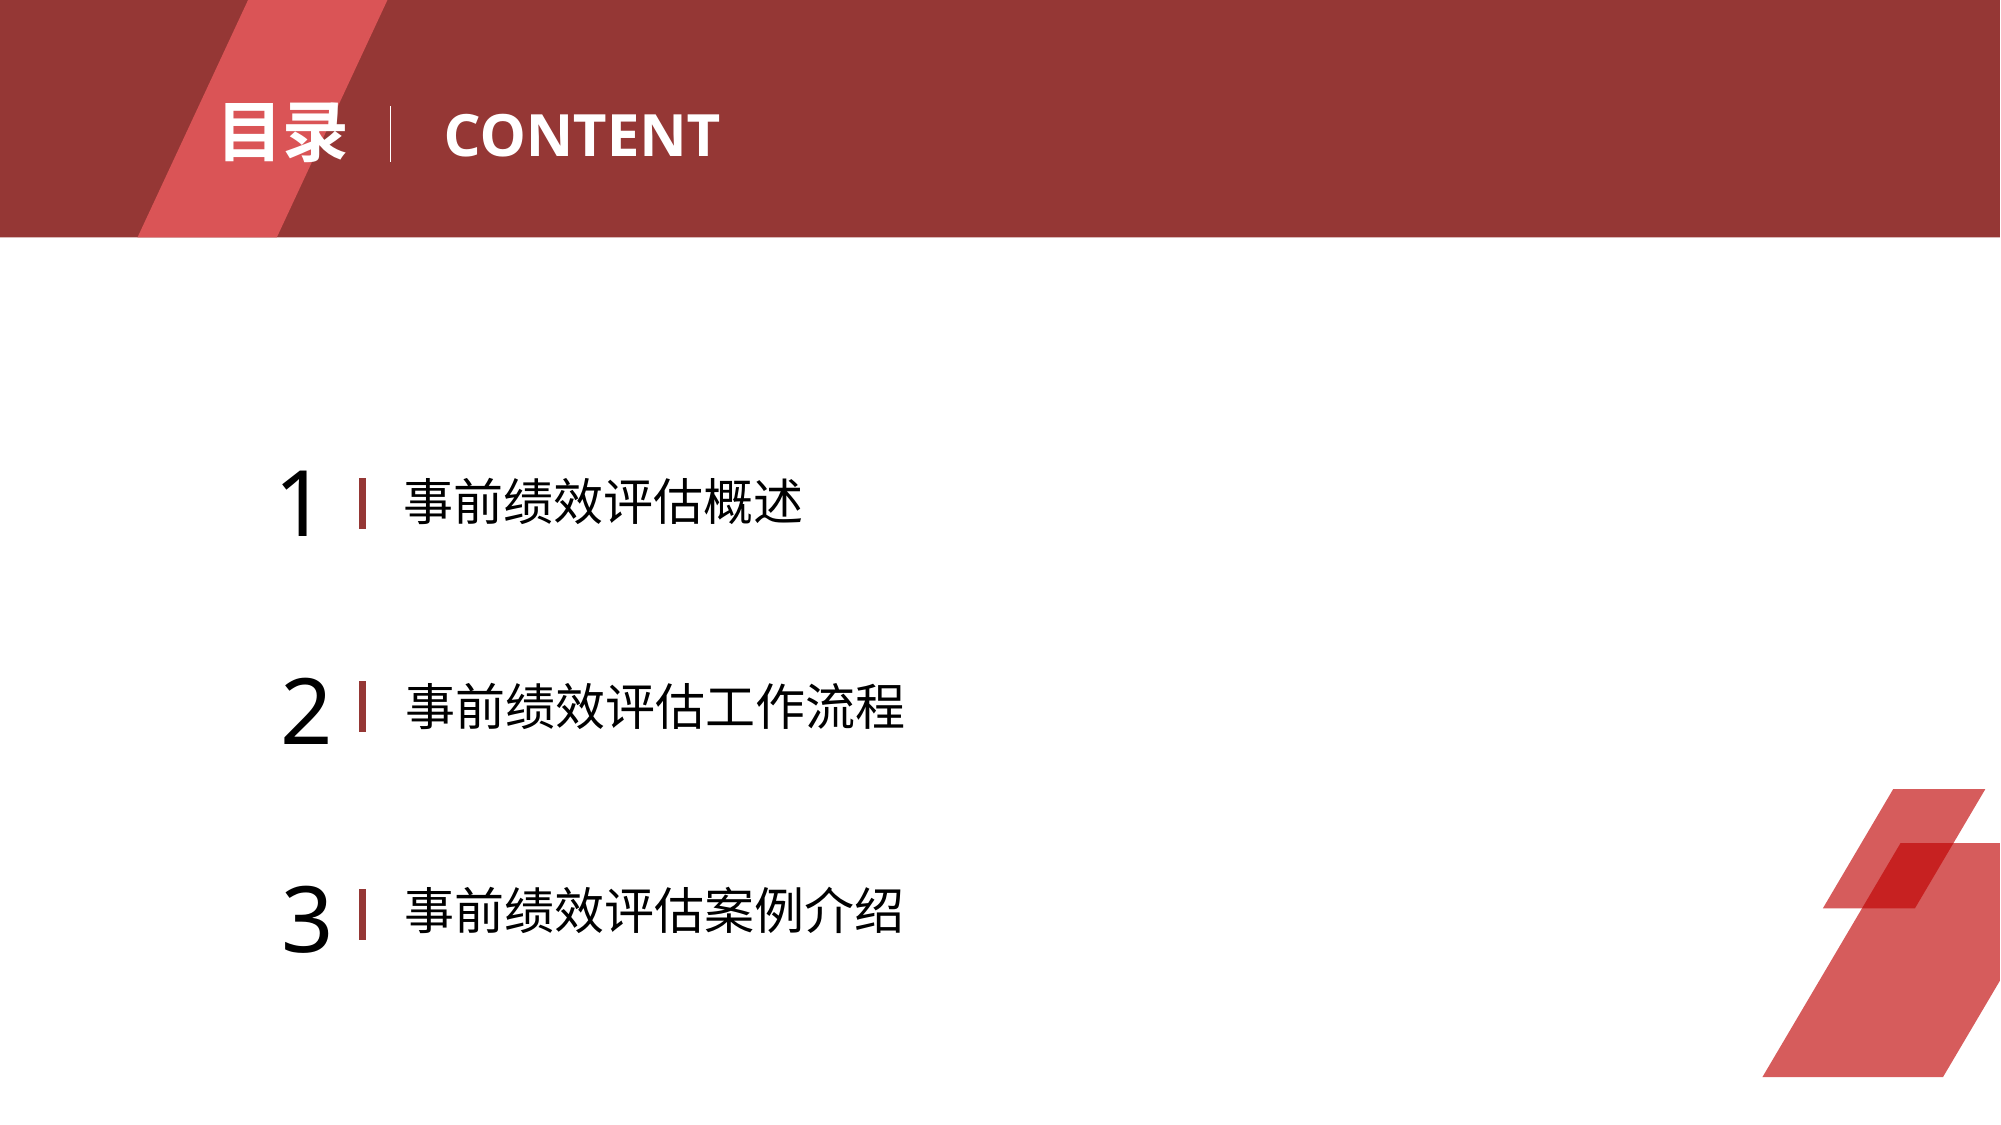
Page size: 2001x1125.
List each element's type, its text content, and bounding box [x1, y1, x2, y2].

text_box 事前绩效评估概述 [388, 462, 942, 538]
text_box 1 [259, 437, 342, 563]
text_box 2 [265, 645, 348, 770]
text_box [201, 82, 745, 179]
text_box [0, 0, 245, 239]
text_box [1821, 786, 1988, 911]
text_box 事前绩效评估工作流程 [390, 667, 1007, 743]
text_box [279, 0, 2000, 239]
text_box 3 [266, 852, 349, 978]
text_box [208, 0, 390, 80]
text_box [1760, 840, 2000, 1080]
text_box 事前绩效评估案例介绍 [389, 872, 1007, 948]
text_box [135, 106, 303, 240]
